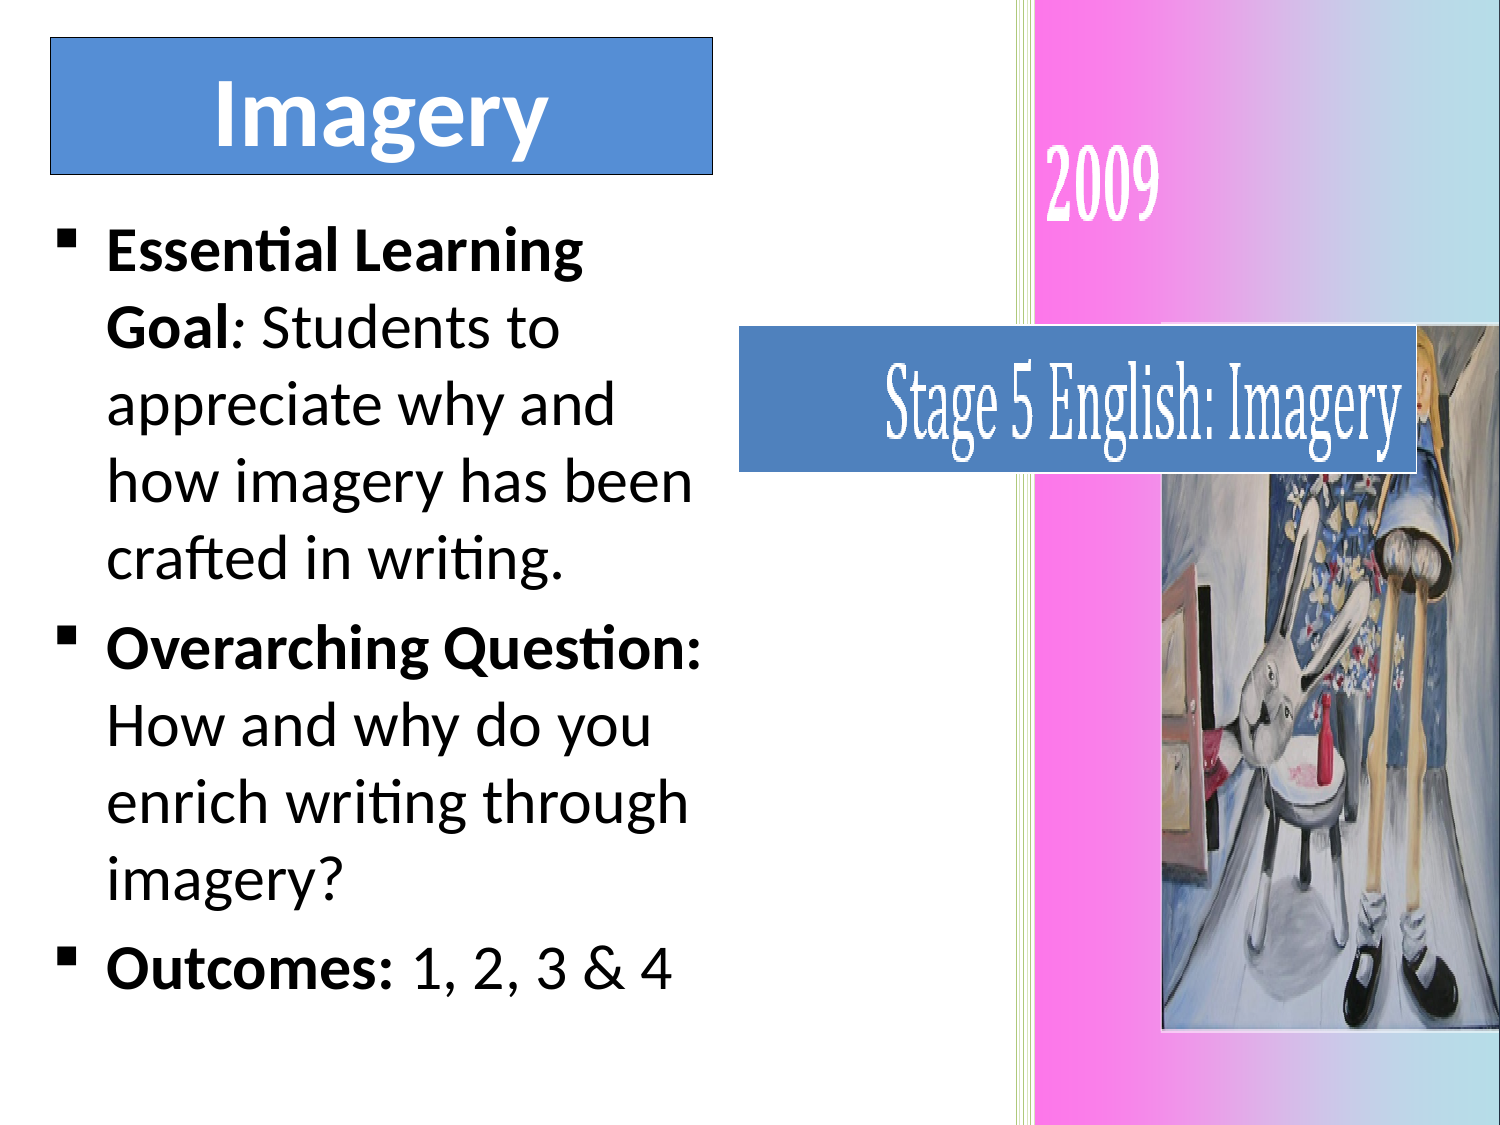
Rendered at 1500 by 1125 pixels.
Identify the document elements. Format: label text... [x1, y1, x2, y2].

picture [739, 0, 1500, 1125]
title Imagery [50, 37, 713, 175]
list Essential Learning Goal: Students to appreciate why and how imagery has been crafted in writing. Overarching Question: How and why do you enrich writing through imagery? Outcomes: 1, 2, 3 & 4 [37, 200, 725, 1075]
